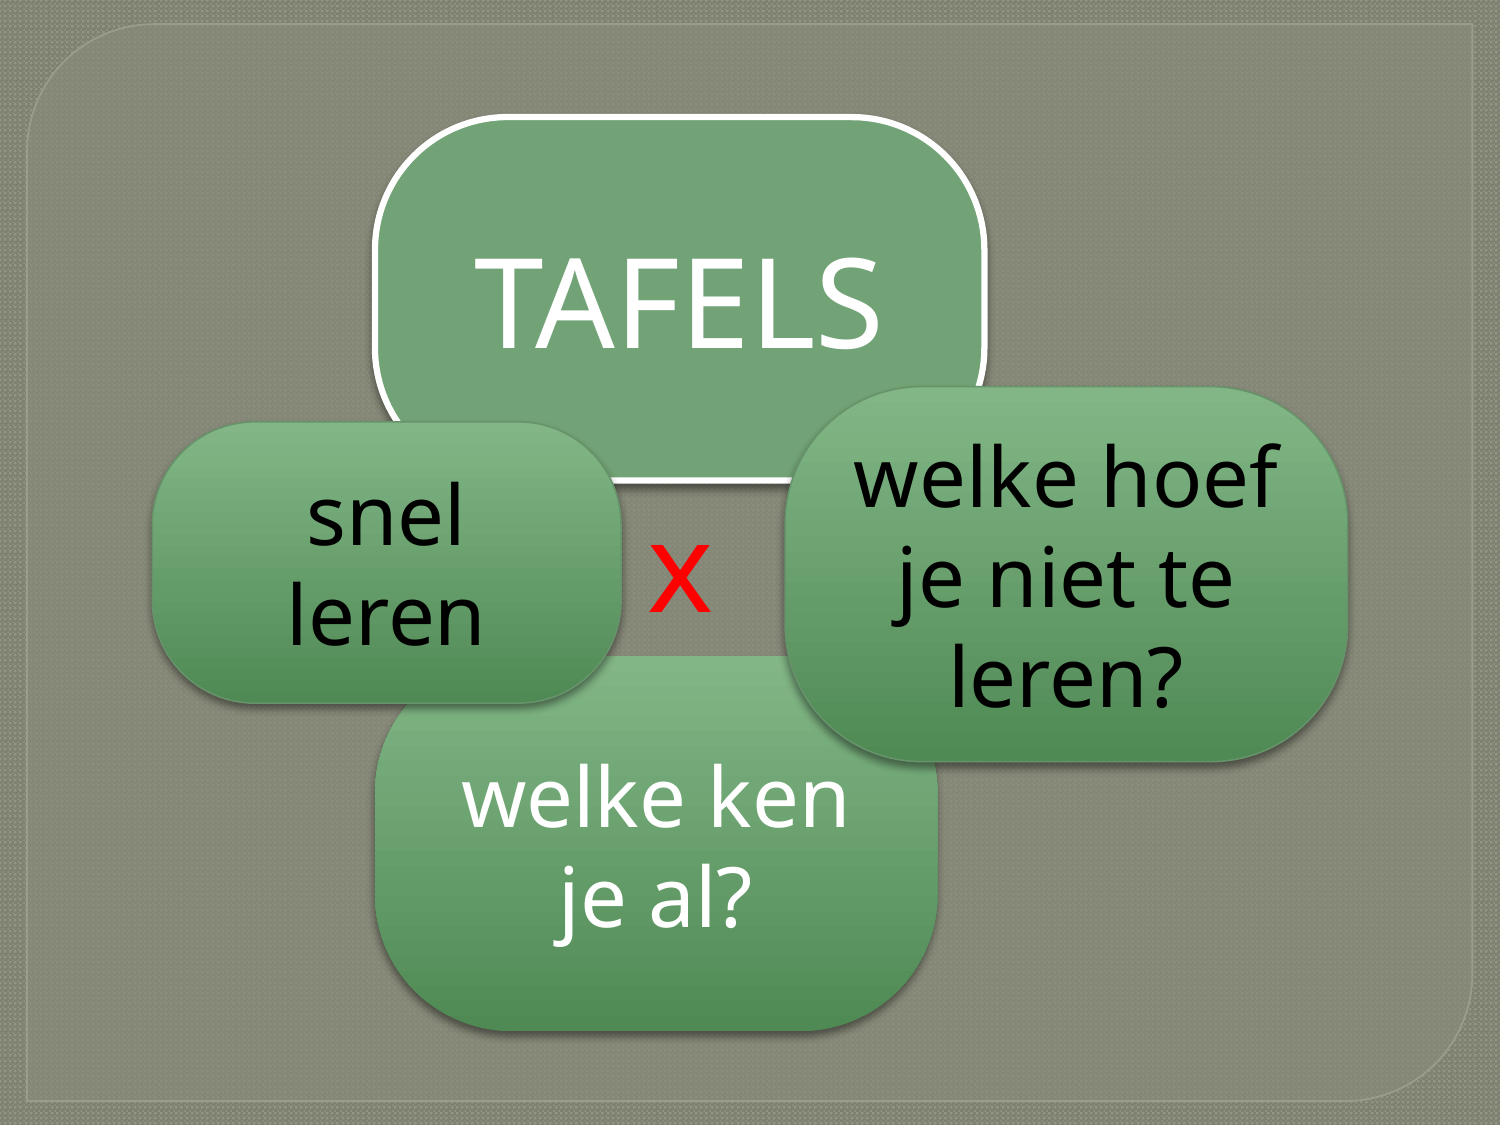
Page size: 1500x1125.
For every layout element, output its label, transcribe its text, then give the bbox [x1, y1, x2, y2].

text_box snel leren [151, 421, 622, 704]
text_box welke ken je al? [374, 656, 938, 1032]
text_box welke hoef je niet te leren? [784, 385, 1349, 763]
text_box TAFELS [371, 113, 988, 484]
text_box x [632, 480, 762, 646]
